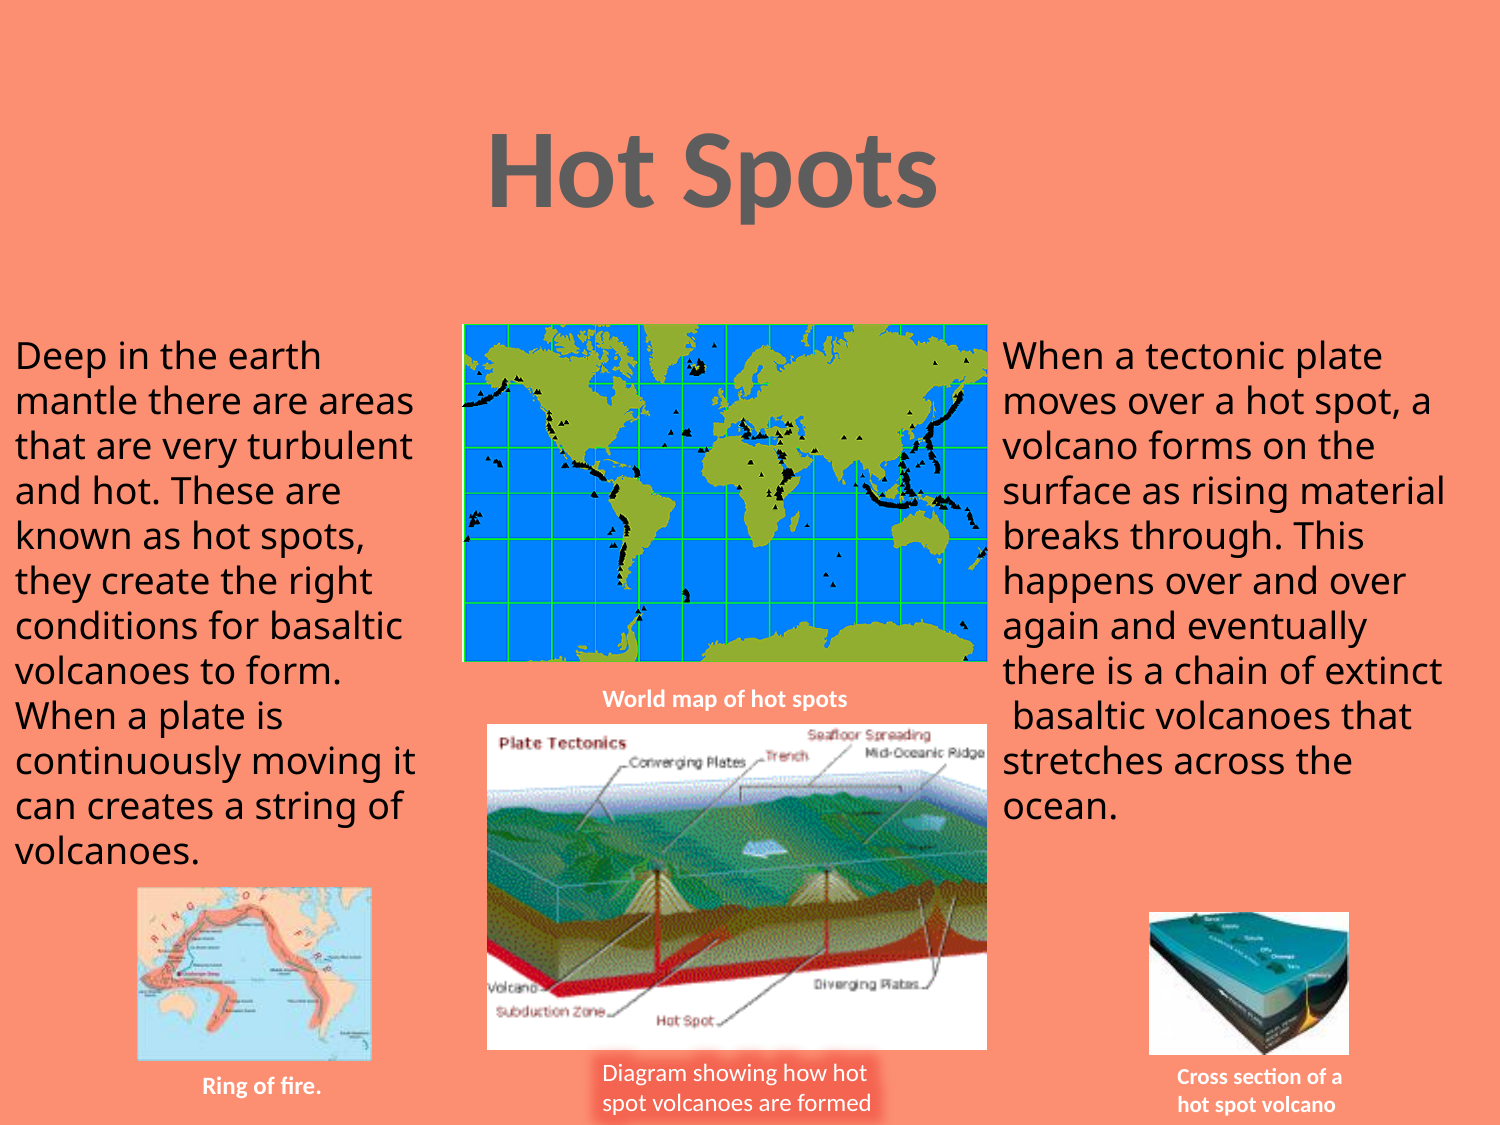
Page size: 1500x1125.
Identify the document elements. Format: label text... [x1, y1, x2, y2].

text_box World map of hot spots [587, 675, 938, 720]
text_box Diagram showing how hot spot volcanoes are formed [587, 1059, 913, 1124]
picture [137, 887, 373, 1062]
picture [487, 724, 988, 1051]
picture [462, 324, 988, 662]
text_box Deep in the earth mantle there are areas that are very turbulent and hot. These are known as hot spots, they create the right conditions for basaltic volcanoes to form. When a plate is continuously moving it can creates a string of volcanoes. [0, 324, 463, 880]
text_box When a tectonic plate moves over a hot spot, a volcano forms on the surface as rising material breaks through. This happens over and over again and eventually there is a chain of extinct basaltic volcanoes that stretches across the ocean. [987, 324, 1463, 835]
text_box Hot Spots [445, 87, 956, 238]
text_box Cross section of a hot spot volcano [1162, 1054, 1375, 1124]
picture [1149, 912, 1349, 1055]
text_box Ring of fire. [187, 1070, 350, 1108]
